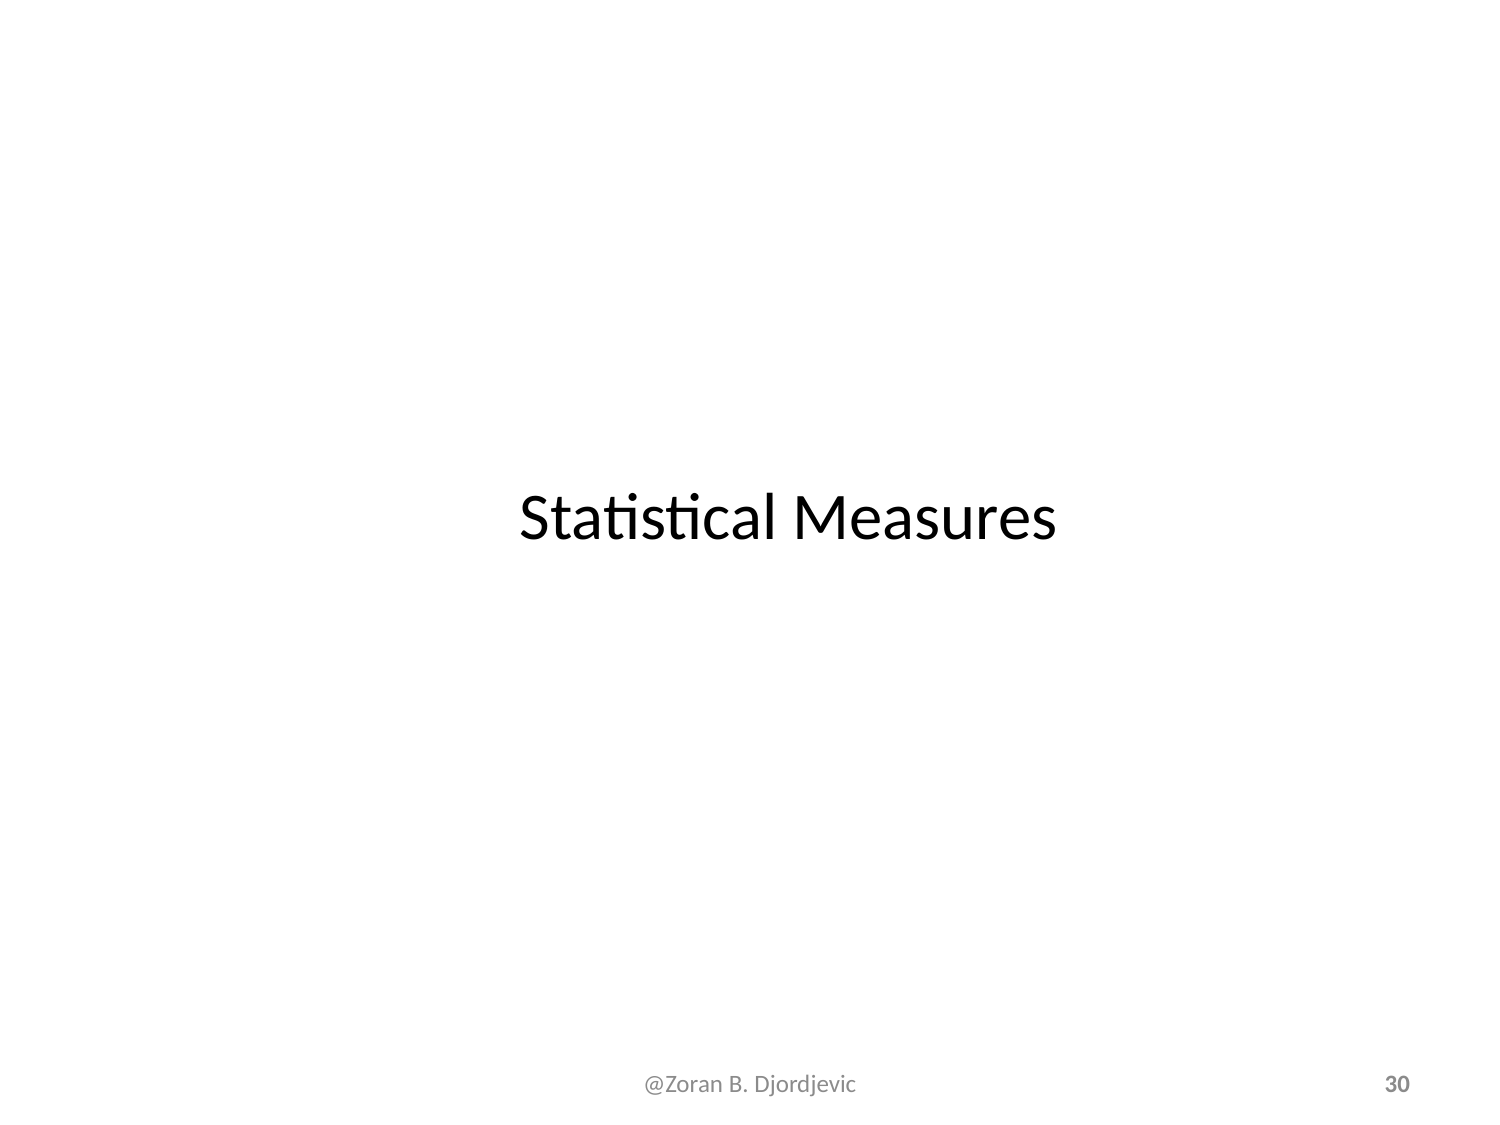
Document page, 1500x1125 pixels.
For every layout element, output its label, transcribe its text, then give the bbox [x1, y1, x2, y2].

footer @Zoran B. Djordjevic [512, 1062, 988, 1103]
slide_number 30 [1074, 1062, 1425, 1103]
title Statistical Measures [82, 462, 1495, 563]
